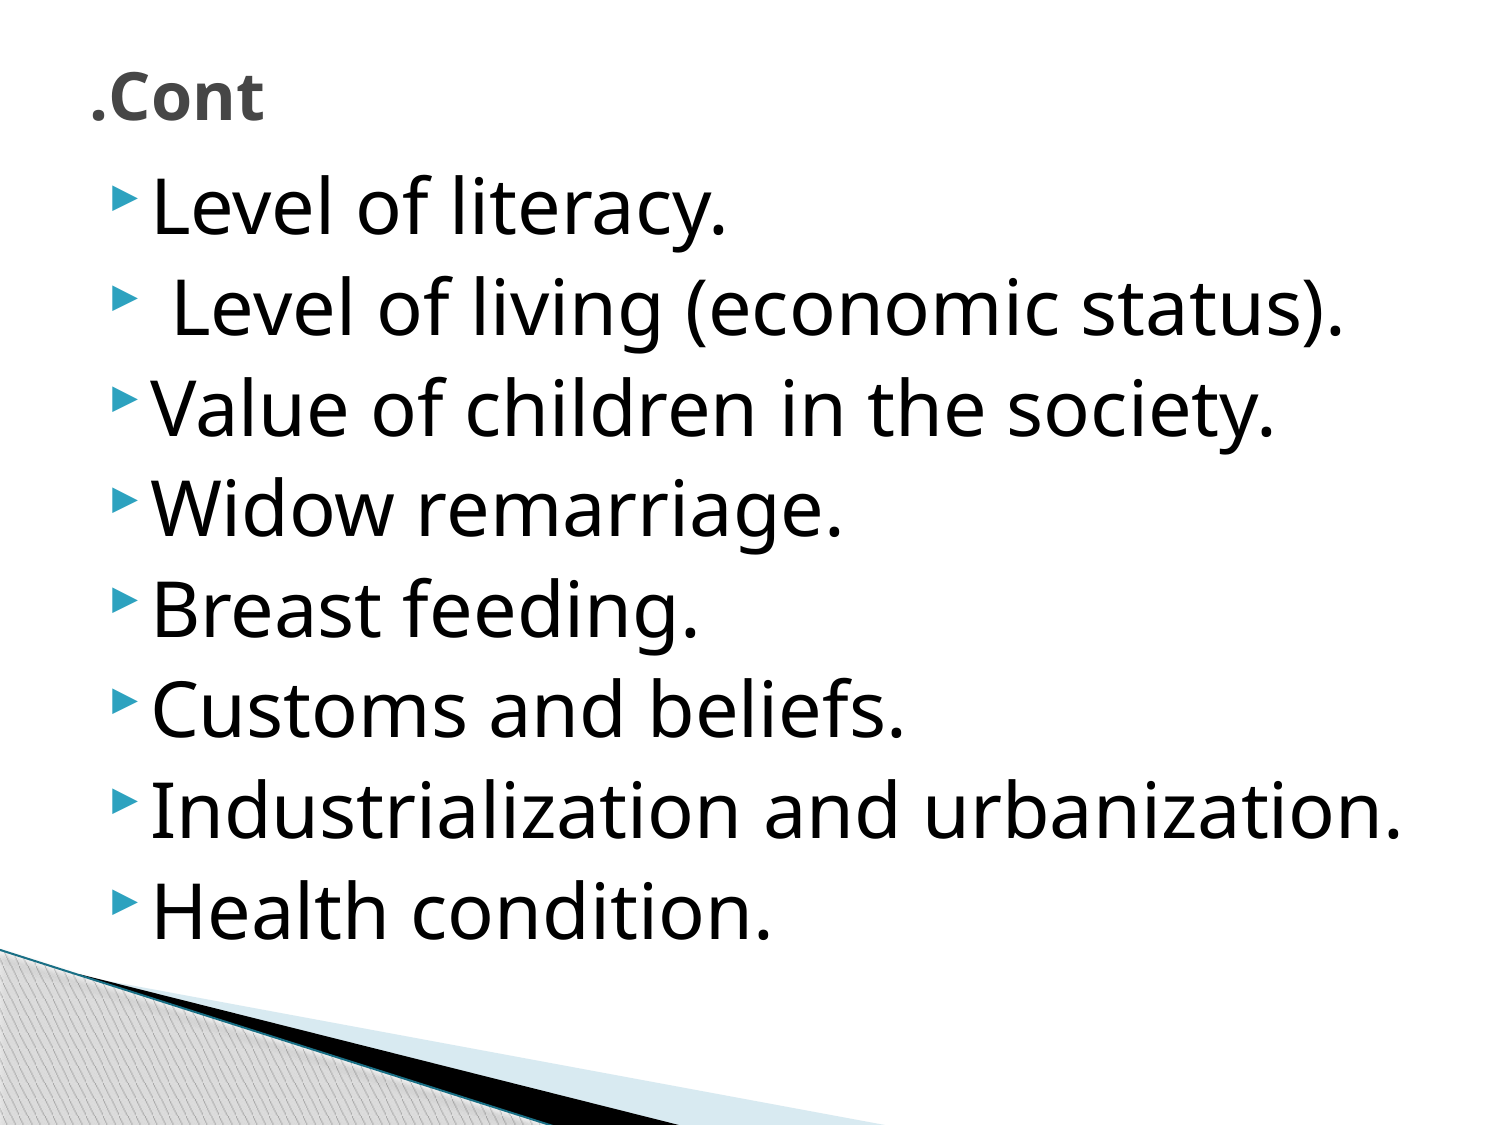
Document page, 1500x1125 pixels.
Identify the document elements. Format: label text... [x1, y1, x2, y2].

title Cont. [75, 24, 1425, 163]
list Level of literacy. Level of living (economic status). Value of children in the society. Widow remarriage. Breast feeding. Customs and beliefs. Industrialization and urbanization. Health condition. [75, 163, 1425, 1063]
